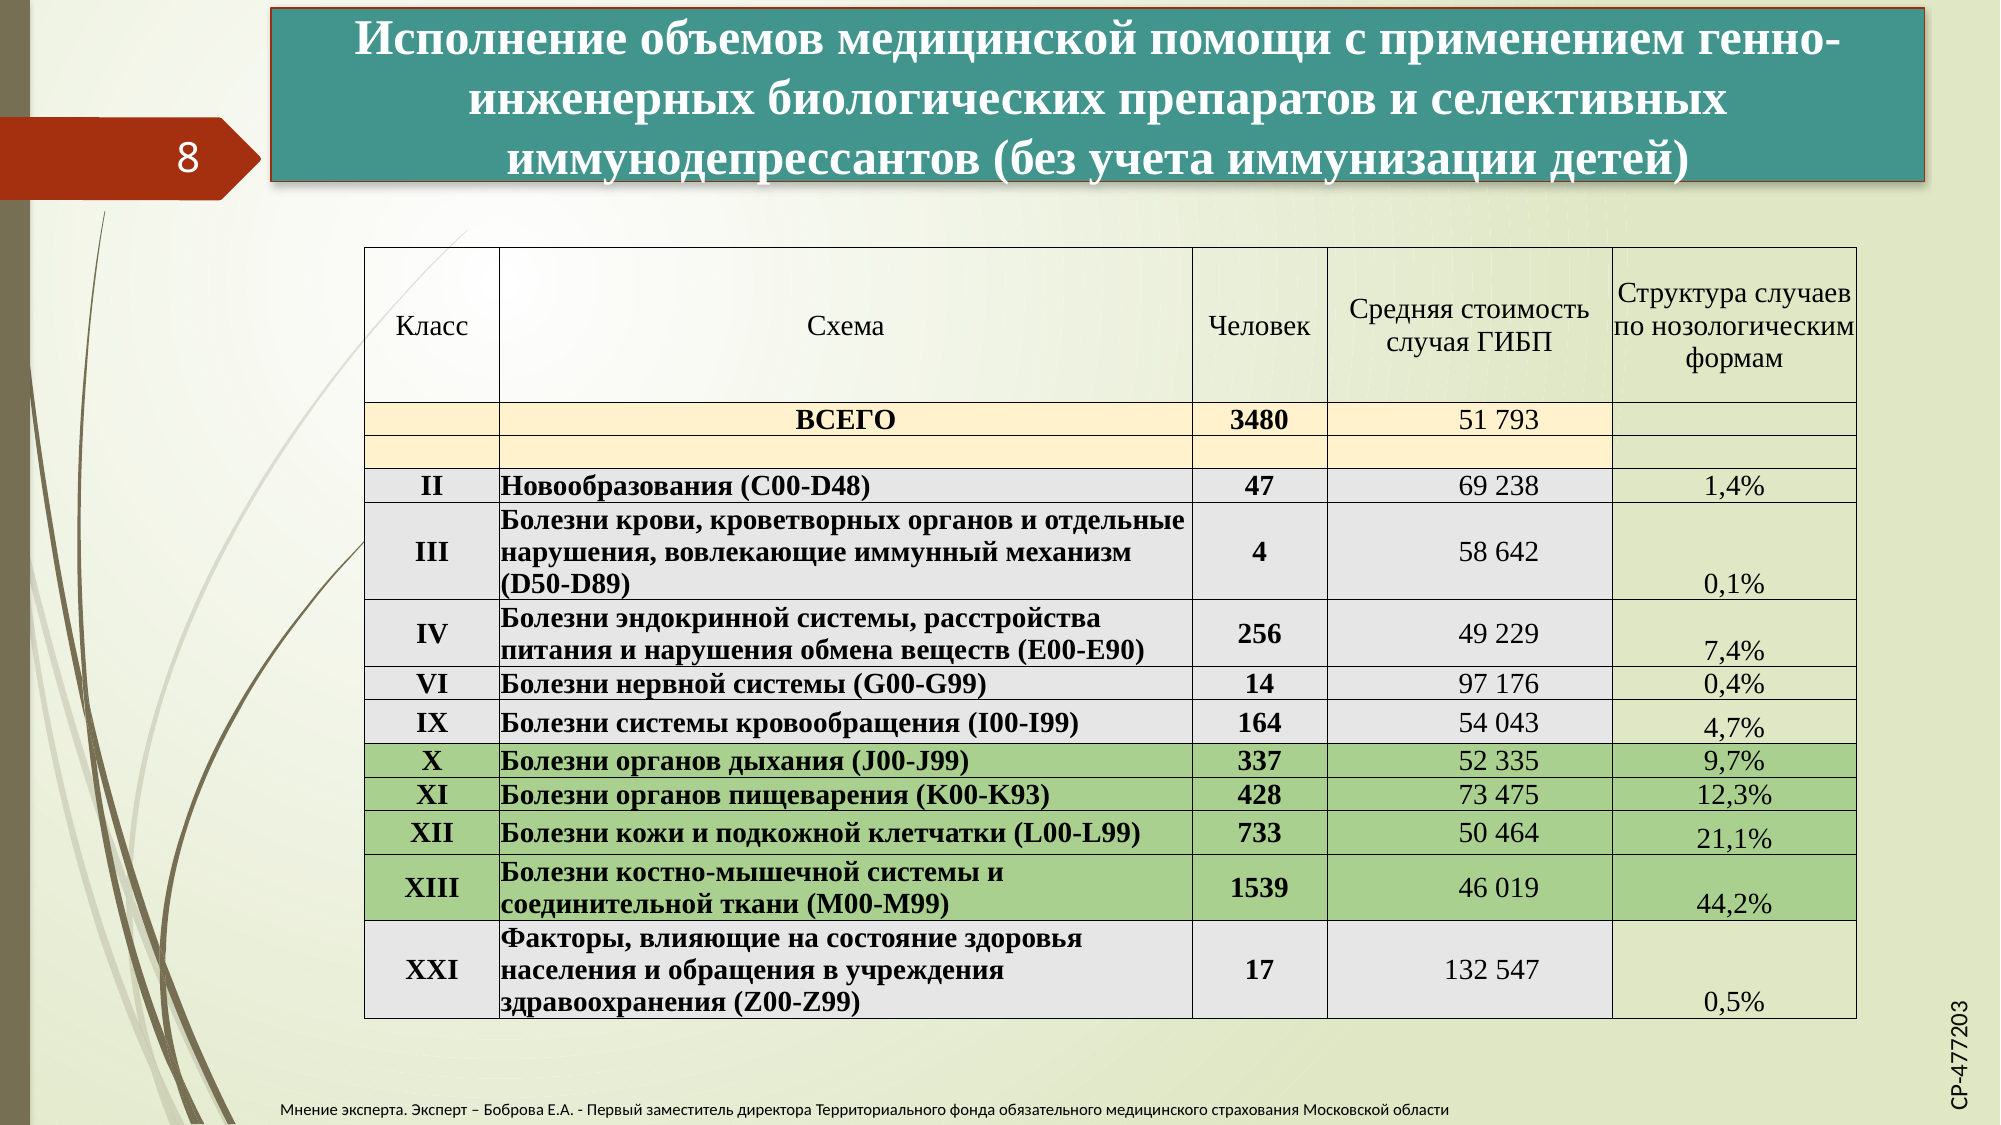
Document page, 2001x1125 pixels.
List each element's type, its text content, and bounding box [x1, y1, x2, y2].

table_cell XII [365, 811, 499, 854]
table_cell 0,5% [1613, 921, 1856, 1018]
table_cell 69 238 [1328, 469, 1612, 502]
table_cell III [365, 503, 499, 599]
table_header Класс [365, 248, 499, 402]
table_cell [500, 436, 1192, 468]
table_cell II [365, 469, 499, 502]
table_cell Факторы, влияющие на состояние здоровья населения и обращения в учреждения здравоохранения (Z00-Z99) [500, 921, 1192, 1018]
table_cell 428 [1193, 778, 1327, 810]
table_cell 49 229 [1328, 600, 1612, 666]
table_cell Болезни органов пищеварения (K00-K93) [500, 778, 1192, 810]
table_cell 132 547 [1328, 921, 1612, 1018]
table_cell Болезни нервной системы (G00-G99) [500, 667, 1192, 699]
slide_number 8 [87, 129, 216, 190]
table_cell 9,7% [1613, 744, 1856, 777]
table_cell IV [365, 600, 499, 666]
table_cell Болезни органов дыхания (J00-J99) [500, 744, 1192, 777]
table_cell 1539 [1193, 855, 1327, 920]
table_cell Болезни кожи и подкожной клетчатки (L00-L99) [500, 811, 1192, 854]
table_cell Болезни системы кровообращения (I00-I99) [500, 700, 1192, 743]
table_cell [365, 403, 499, 435]
table_cell IX [365, 700, 499, 743]
table_cell 164 [1193, 700, 1327, 743]
table_cell 14 [1193, 667, 1327, 699]
table_cell 3480 [1193, 403, 1327, 435]
table_cell 0,1% [1613, 503, 1856, 599]
table_cell XIII [365, 855, 499, 920]
table_cell 256 [1193, 600, 1327, 666]
table_cell 58 642 [1328, 503, 1612, 599]
table_cell 52 335 [1328, 744, 1612, 777]
table_cell Болезни костно-мышечной системы и соединительной ткани (M00-M99) [500, 855, 1192, 920]
table_cell 47 [1193, 469, 1327, 502]
table_cell 7,4% [1613, 600, 1856, 666]
table_header Средняя стоимость случая ГИБП [1328, 248, 1612, 402]
text_box Исполнение объемов медицинской помощи с применением генно-инженерных биологических препаратов и селективных иммунодепрессантов (без учета иммунизации детей) [270, 7, 1925, 182]
table_cell 73 475 [1328, 778, 1612, 810]
table_cell 97 176 [1328, 667, 1612, 699]
text_box Мнение эксперта. Эксперт – Боброва Е.А. - Первый заместитель директора Территориального фонда обязательного медицинского страхования Московской области [265, 1091, 1641, 1125]
table_cell 337 [1193, 744, 1327, 777]
table_cell ВСЕГО [500, 403, 1192, 435]
table_cell Новообразования (C00-D48) [500, 469, 1192, 502]
table_cell [1613, 403, 1856, 435]
table_cell 46 019 [1328, 855, 1612, 920]
table_cell 12,3% [1613, 778, 1856, 810]
table_cell 733 [1193, 811, 1327, 854]
table_cell 54 043 [1328, 700, 1612, 743]
table_header Схема [500, 248, 1192, 402]
table_cell XI [365, 778, 499, 810]
table_header Человек [1193, 248, 1327, 402]
table_cell XXI [365, 921, 499, 1018]
table_cell VI [365, 667, 499, 699]
table_cell 4,7% [1613, 700, 1856, 743]
table_cell [1613, 436, 1856, 468]
table_cell [1328, 436, 1612, 468]
table_cell [1193, 436, 1327, 468]
table_cell 0,4% [1613, 667, 1856, 699]
table_cell 51 793 [1328, 403, 1612, 435]
table_cell 17 [1193, 921, 1327, 1018]
table_cell 1,4% [1613, 469, 1856, 502]
text_box CP-477203 [1935, 899, 1980, 1125]
table_cell 50 464 [1328, 811, 1612, 854]
table_cell 44,2% [1613, 855, 1856, 920]
table_cell Болезни крови, кроветворных органов и отдельные нарушения, вовлекающие иммунный механизм (D50-D89) [500, 503, 1192, 599]
table_header Структура случаев по нозологическим формам [1613, 248, 1856, 402]
table_cell 4 [1193, 503, 1327, 599]
table_cell X [365, 744, 499, 777]
table_cell Болезни эндокринной системы, расстройства питания и нарушения обмена веществ (E00-E90) [500, 600, 1192, 666]
table_cell 21,1% [1613, 811, 1856, 854]
table_cell [365, 436, 499, 468]
